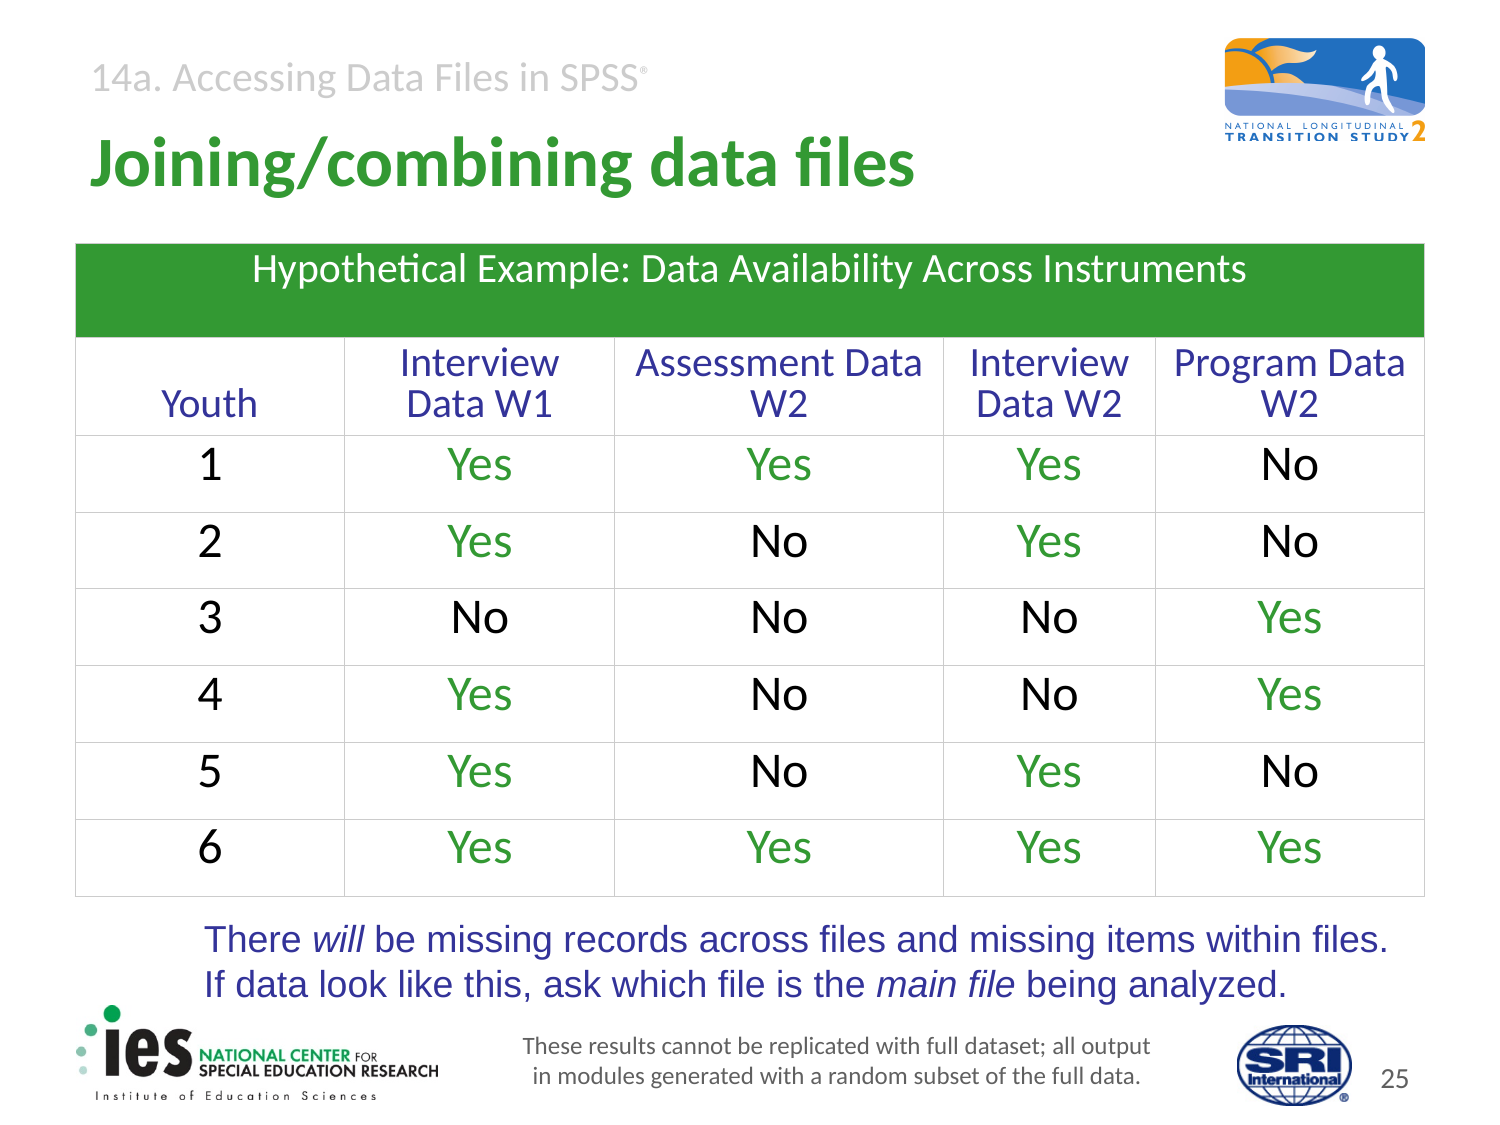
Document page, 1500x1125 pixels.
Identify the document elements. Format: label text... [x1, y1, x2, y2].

picture [76, 1005, 438, 1100]
footer These results cannot be replicated with full dataset; all output in modules generated with a random subset of the full data. [437, 1021, 1238, 1101]
table_cell Yes [1156, 589, 1424, 665]
table_cell No [1156, 436, 1424, 512]
table_cell No [345, 589, 614, 665]
picture [1237, 1025, 1352, 1106]
table_cell No [615, 513, 943, 588]
table_cell Yes [1156, 820, 1424, 896]
text_box There will be missing records across files and missing items within files. If data look like this, ask which file is the main file being analyzed. [189, 907, 1405, 1012]
table_cell Program Data W2 [1156, 338, 1424, 435]
table_cell Yes [345, 513, 614, 588]
title Joining/combining data files [74, 90, 1426, 226]
table_cell No [615, 589, 943, 665]
table_cell 2 [76, 513, 344, 588]
table_cell No [1156, 513, 1424, 588]
table_cell Yes [944, 436, 1155, 512]
table_cell Yes [345, 436, 614, 512]
table_cell 4 [76, 666, 344, 742]
table_cell Yes [345, 743, 614, 819]
table_cell Yes [944, 820, 1155, 896]
table_cell Yes [944, 743, 1155, 819]
table_cell Yes [345, 820, 614, 896]
table_cell Yes [345, 666, 614, 742]
table_cell Yes [615, 436, 943, 512]
table_cell No [944, 589, 1155, 665]
table_cell Yes [615, 820, 943, 896]
table_cell 3 [76, 589, 344, 665]
table_cell No [944, 666, 1155, 742]
table_cell No [615, 743, 943, 819]
table_cell Youth [76, 338, 344, 435]
table_cell No [1156, 743, 1424, 819]
table_cell No [615, 666, 943, 742]
table_cell Interview Data W2 [944, 338, 1155, 435]
table_cell Assessment Data W2 [615, 338, 943, 435]
table_cell 6 [76, 820, 344, 896]
table_cell 5 [76, 743, 344, 819]
text_box [152, 287, 258, 348]
table_cell Interview Data W1 [345, 338, 614, 435]
table_header Hypothetical Example: Data Availability Across Instruments [76, 244, 1424, 337]
slide_number 24 [1321, 1051, 1426, 1125]
table_cell Yes [1156, 666, 1424, 742]
table_cell 1 [76, 436, 344, 512]
table_cell Yes [944, 513, 1155, 588]
